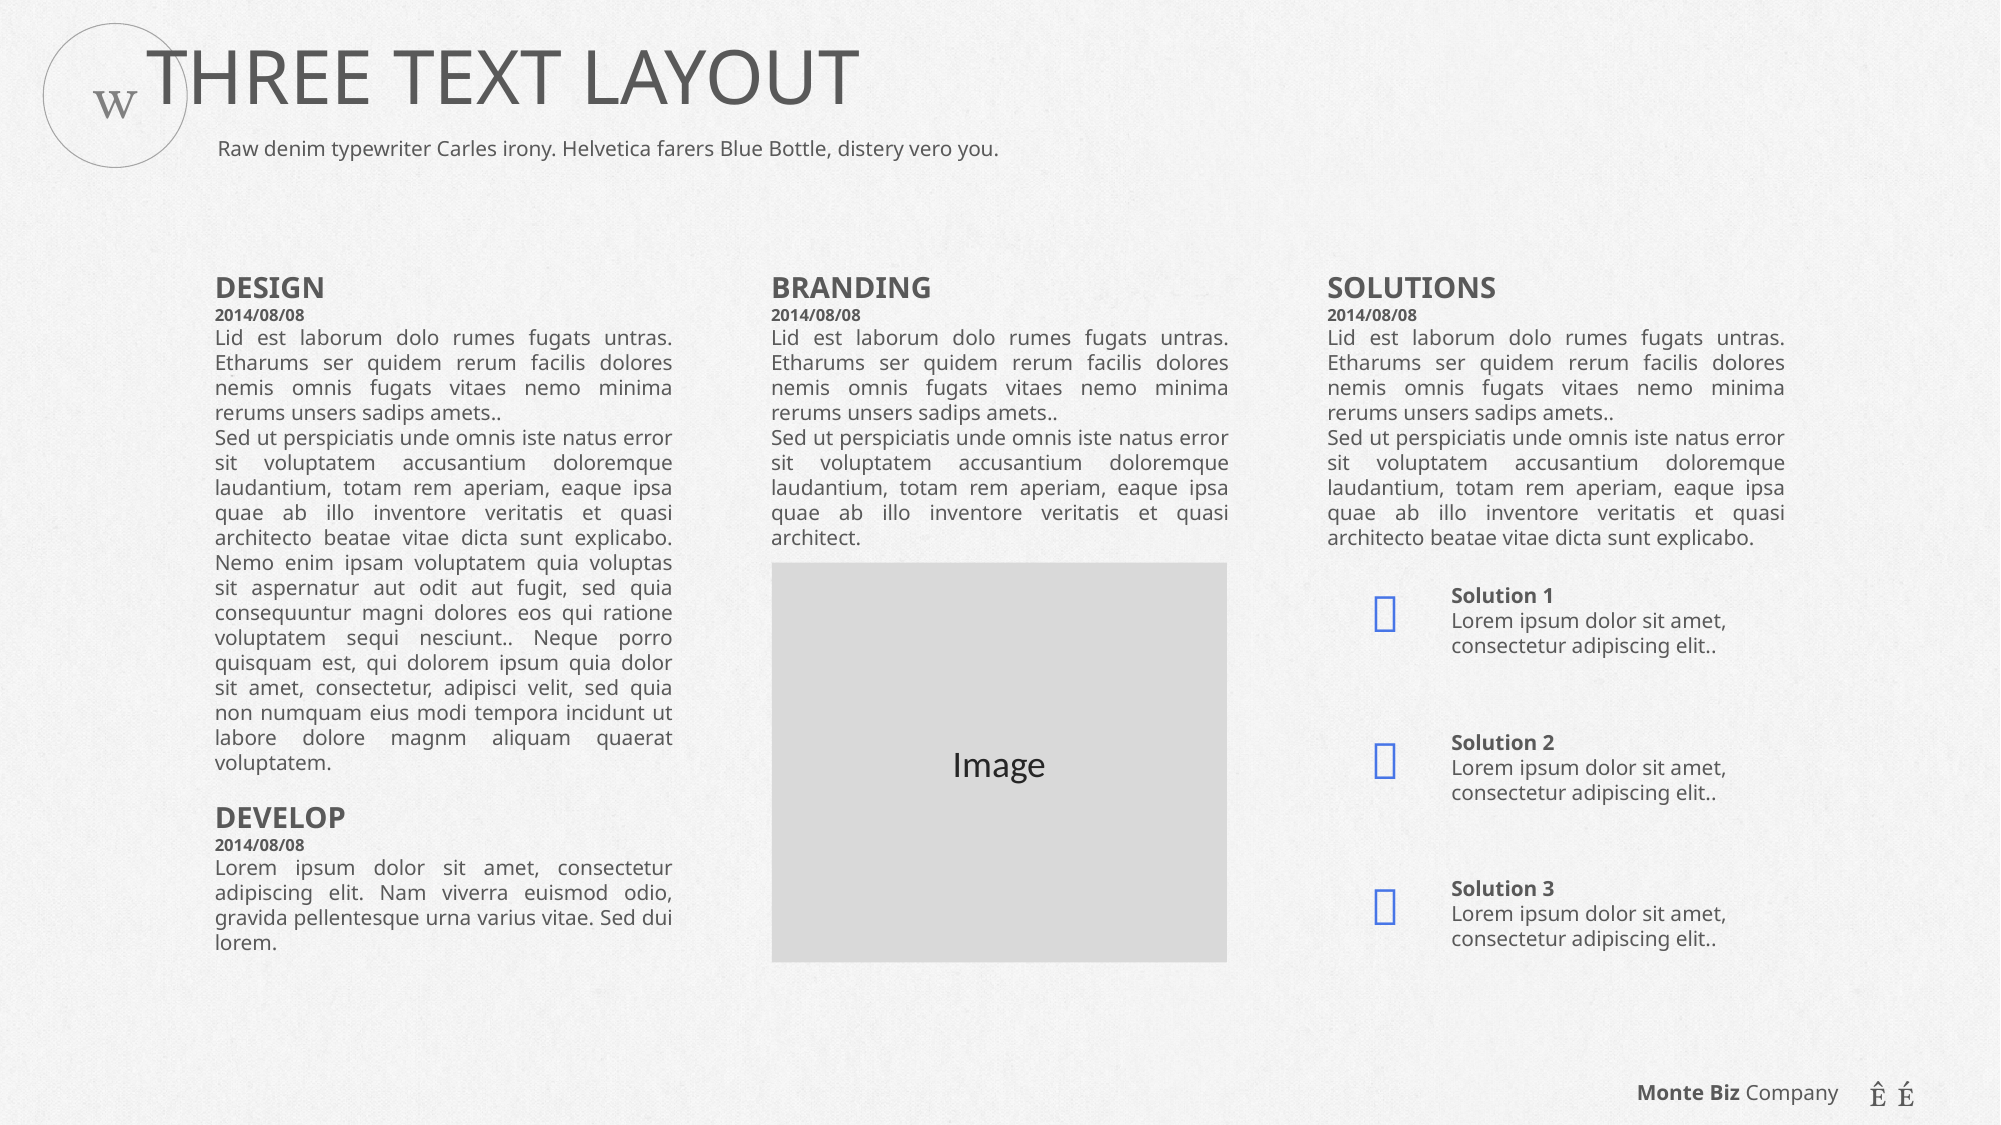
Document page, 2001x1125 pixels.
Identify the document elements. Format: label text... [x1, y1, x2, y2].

text_box  [1355, 575, 1436, 651]
text_box Solution 2 Lorem ipsum dolor sit amet, consectetur adipiscing elit.. [1436, 722, 1800, 812]
text_box Solution 1 Lorem ipsum dolor sit amet, consectetur adipiscing elit.. [1436, 575, 1800, 666]
text_box Raw denim typewriter Carles irony. Helvetica farers Blue Bottle, distery vero you. [202, 128, 1014, 169]
text_box Solution 3 Lorem ipsum dolor sit amet, consectetur adipiscing elit.. [1436, 868, 1800, 959]
text_box  OUR COMPANY [0, 0, 2000, 1125]
text_box THREE TEXT LAYOUT [131, 22, 876, 127]
text_box Monte Biz Company [1622, 1071, 1854, 1112]
text_box  [1355, 868, 1436, 944]
text_box SOLUTIONS 2014/08/08 Lid est laborum dolo rumes fugats untras. Etharums ser quidem rerum facilis dolores nemis omnis fugats vitaes nemo minima rerums unsers sadips amets.. Sed ut perspiciatis unde omnis iste natus error sit voluptatem accusantium doloremque laudantium, totam rem aperiam, eaque ipsa quae ab illo inventore veritatis et quasi architecto beatae vitae dicta sunt explicabo. [1312, 262, 1800, 557]
text_box  [1355, 722, 1436, 797]
text_box   [1854, 1061, 1979, 1122]
text_box  [42, 22, 182, 169]
text_box DESIGN 2014/08/08 Lid est laborum dolo rumes fugats untras. Etharums ser quidem rerum facilis dolores nemis omnis fugats vitaes nemo minima rerums unsers sadips amets.. Sed ut perspiciatis unde omnis iste natus error sit voluptatem accusantium doloremque laudantium, totam rem aperiam, eaque ipsa quae ab illo inventore veritatis et quasi architecto beatae vitae dicta sunt explicabo. Nemo enim ipsam voluptatem quia voluptas sit aspernatur aut odit aut fugit, sed quia consequuntur magni dolores eos qui ratione voluptatem sequi nesciunt.. Neque porro quisquam est, qui dolorem ipsum quia dolor sit amet, consectetur, adipisci velit, sed quia non numquam eius modi tempora incidunt ut labore dolore magnm aliquam quaerat voluptatem. DEVELOP 2014/08/08 Lorem ipsum dolor sit amet, consectetur adipiscing elit. Nam viverra euismod odio, gravida pellentesque urna varius vitae. Sed dui lorem. [200, 262, 688, 962]
text_box Image [771, 561, 1228, 963]
text_box BRANDING 2014/08/08 Lid est laborum dolo rumes fugats untras. Etharums ser quidem rerum facilis dolores nemis omnis fugats vitaes nemo minima rerums unsers sadips amets.. Sed ut perspiciatis unde omnis iste natus error sit voluptatem accusantium doloremque laudantium, totam rem aperiam, eaque ipsa quae ab illo inventore veritatis et quasi architect. [756, 262, 1244, 557]
